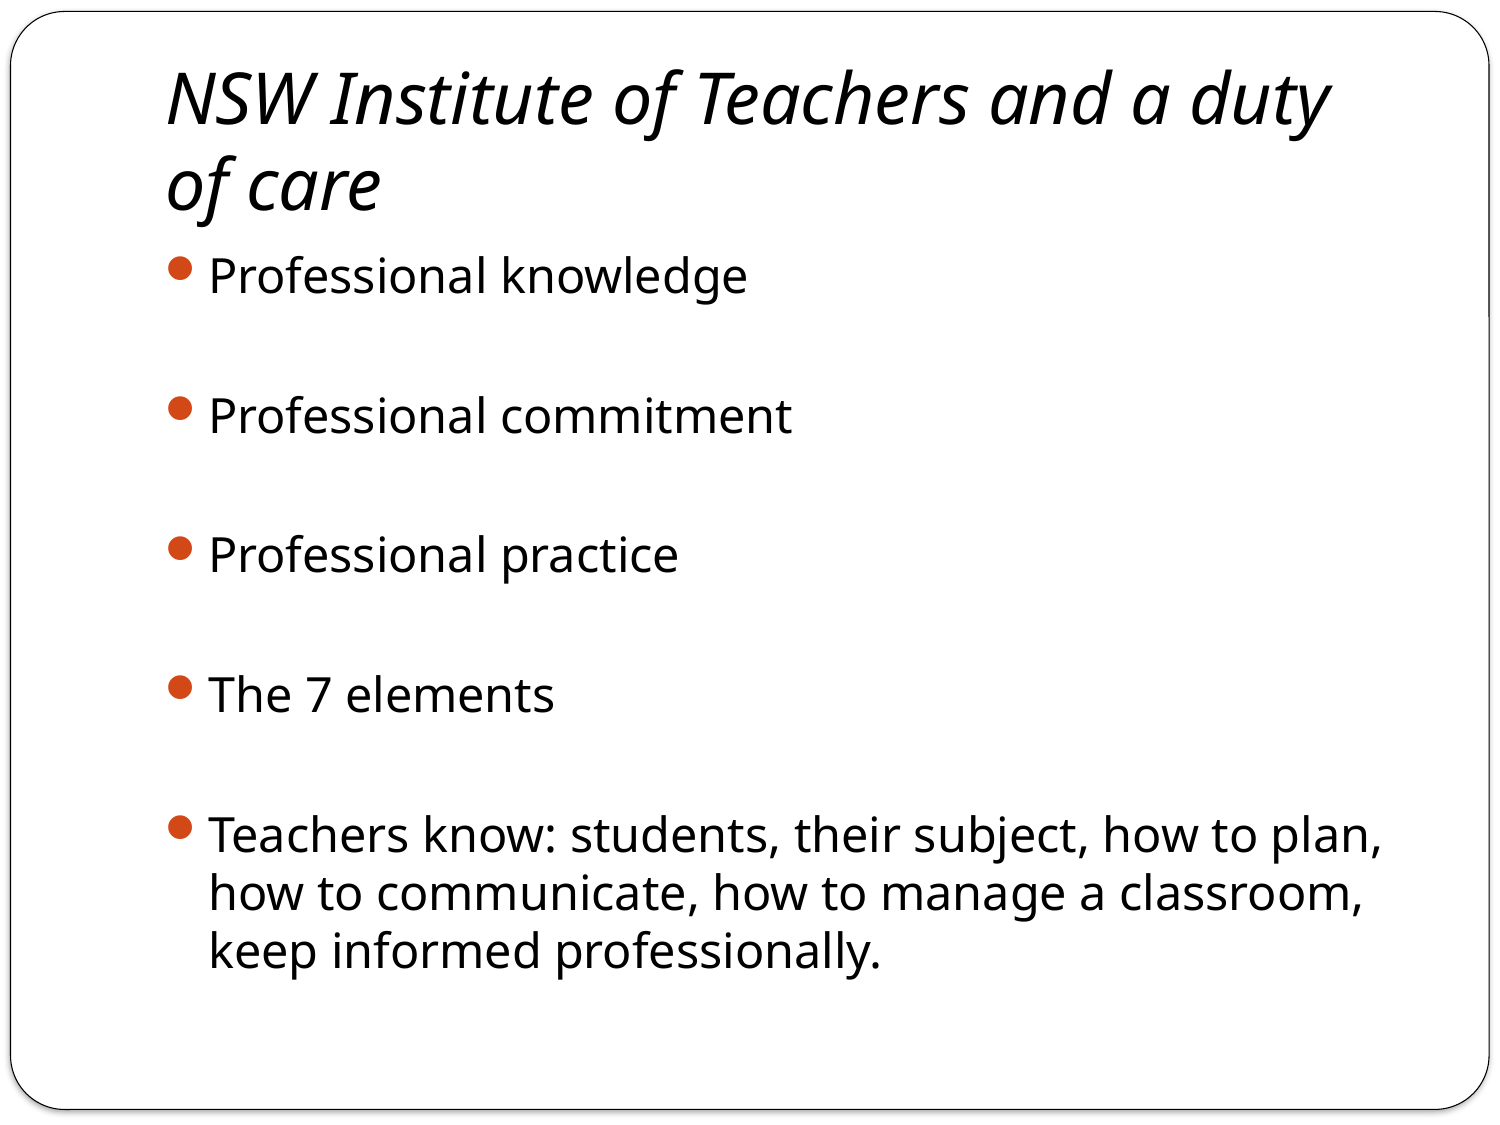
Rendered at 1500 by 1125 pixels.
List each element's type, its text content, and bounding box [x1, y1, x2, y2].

list Professional knowledge Professional commitment Professional practice The 7 elements Teachers know: students, their subject, how to plan, how to communicate, how to manage a classroom, keep informed professionally. [150, 237, 1425, 988]
title NSW Institute of Teachers and a duty of care [150, 45, 1425, 233]
